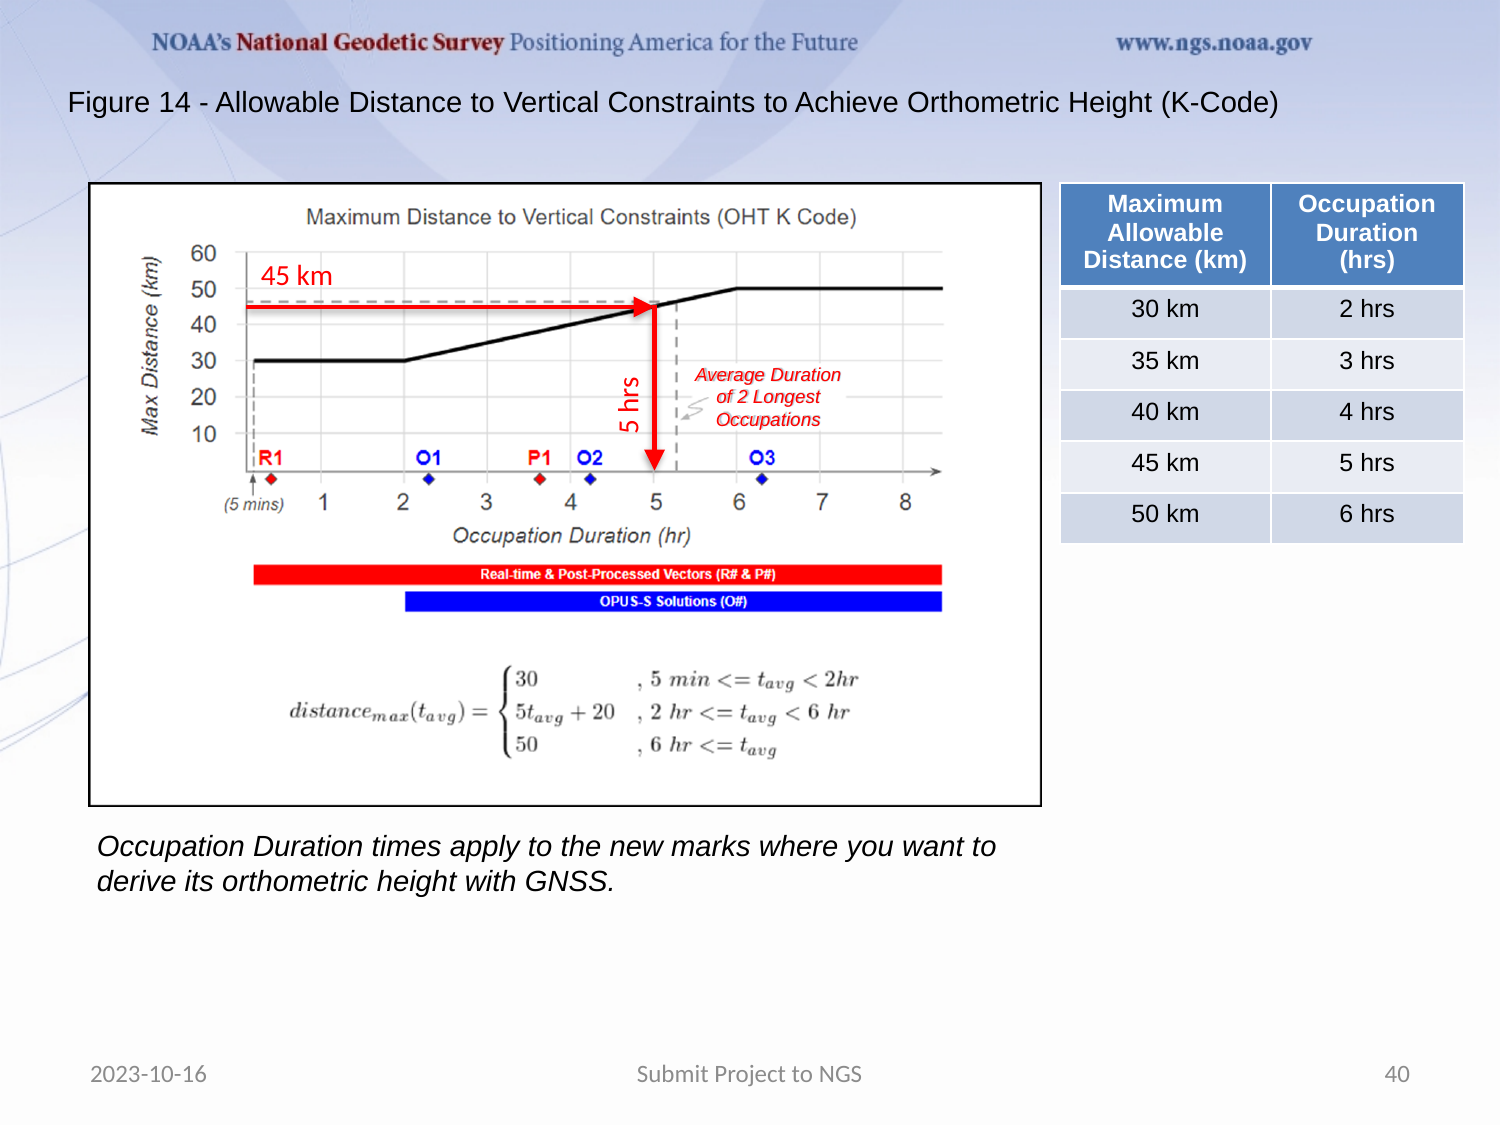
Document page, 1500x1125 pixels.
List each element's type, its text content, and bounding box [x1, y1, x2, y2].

table_header Occupation Duration (hrs) [1272, 184, 1463, 285]
table_cell 45 km [1061, 442, 1270, 492]
text_box Occupation Duration times apply to the new marks where you want to derive its orthometric height with GNSS. [82, 819, 1042, 905]
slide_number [75, 1042, 425, 1103]
table_cell 2 hrs [1272, 290, 1463, 338]
table_cell 35 km [1061, 340, 1270, 389]
text_box Figure 14 - Allowable Distance to Vertical Constraints to Achieve Orthometric Height (K-Code) [52, 75, 1398, 126]
table_cell 50 km [1061, 494, 1270, 543]
table_cell 6 hrs [1272, 494, 1463, 543]
table_cell 5 hrs [1272, 442, 1463, 492]
table_cell 30 km [1061, 290, 1270, 338]
picture [0, 0, 1500, 1125]
slide_number 40 [1074, 1042, 1425, 1103]
table_cell 4 hrs [1272, 391, 1463, 440]
table_cell 3 hrs [1272, 340, 1463, 389]
footer Submit Project to NGS [512, 1042, 988, 1103]
table_cell 40 km [1061, 391, 1270, 440]
table_header Maximum Allowable Distance (km) [1061, 184, 1270, 285]
